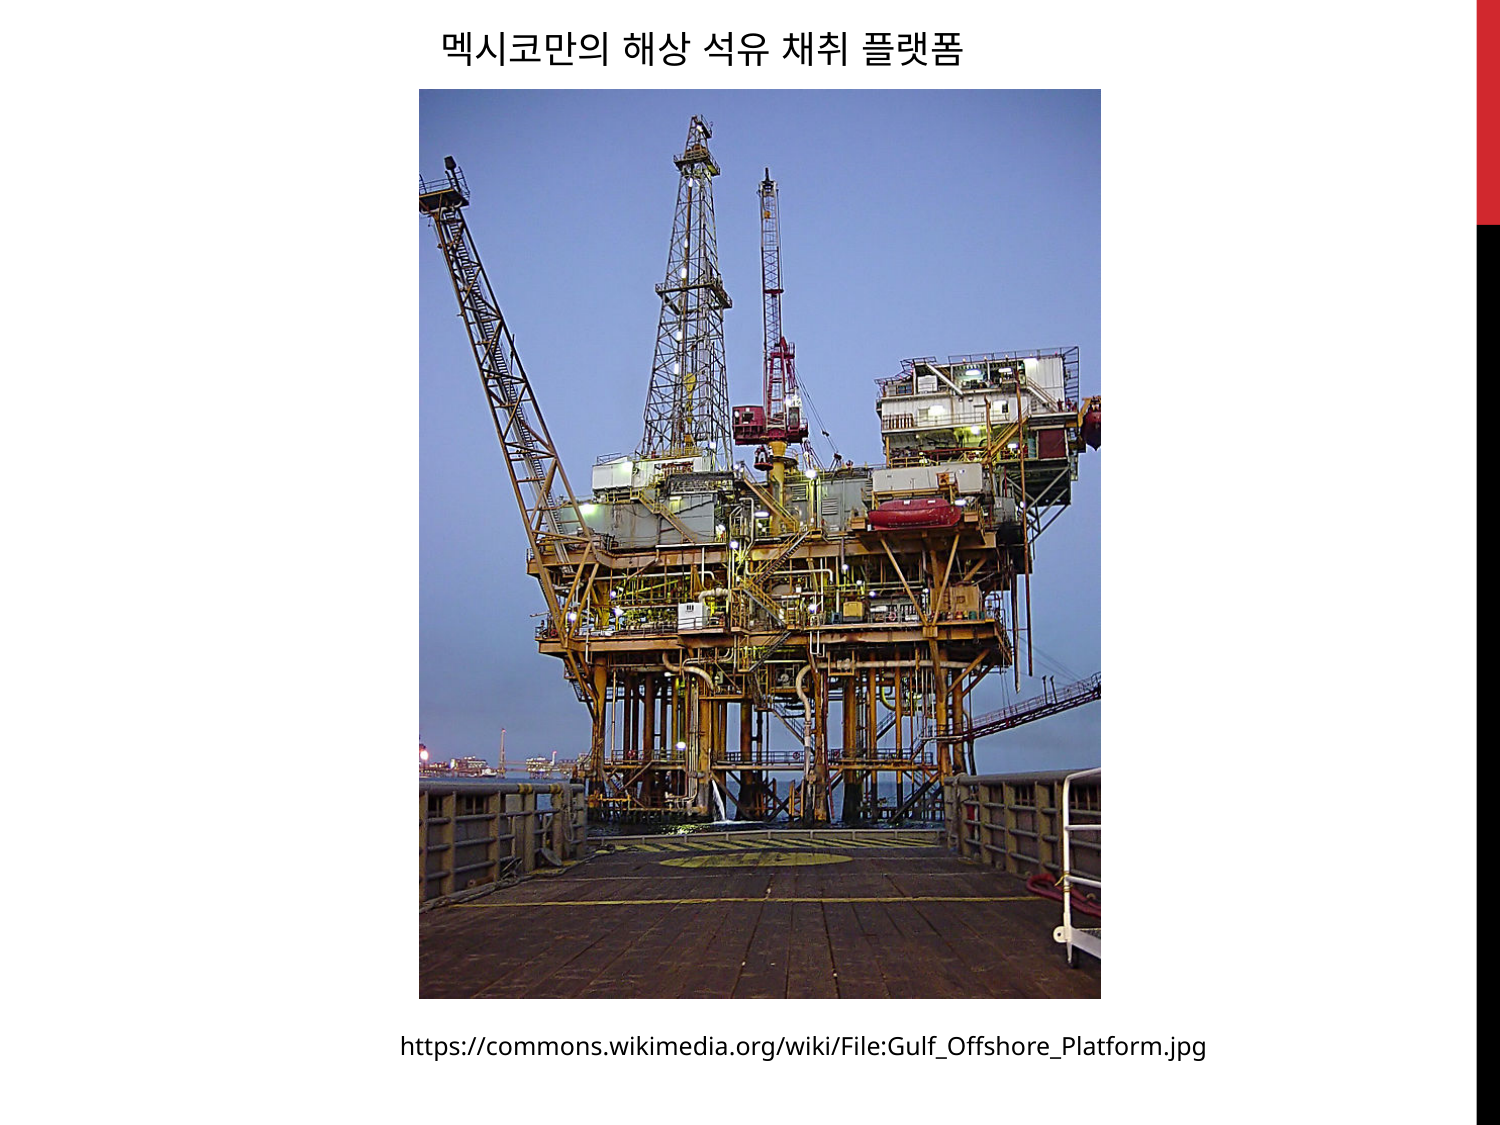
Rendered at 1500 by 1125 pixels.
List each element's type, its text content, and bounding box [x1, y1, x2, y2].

picture [418, 89, 1102, 1000]
text_box 멕시코만의 해상 석유 채취 플랫폼 [425, 19, 980, 79]
text_box https://commons.wikimedia.org/wiki/File:Gulf_Offshore_Platform.jpg [385, 1023, 1294, 1068]
